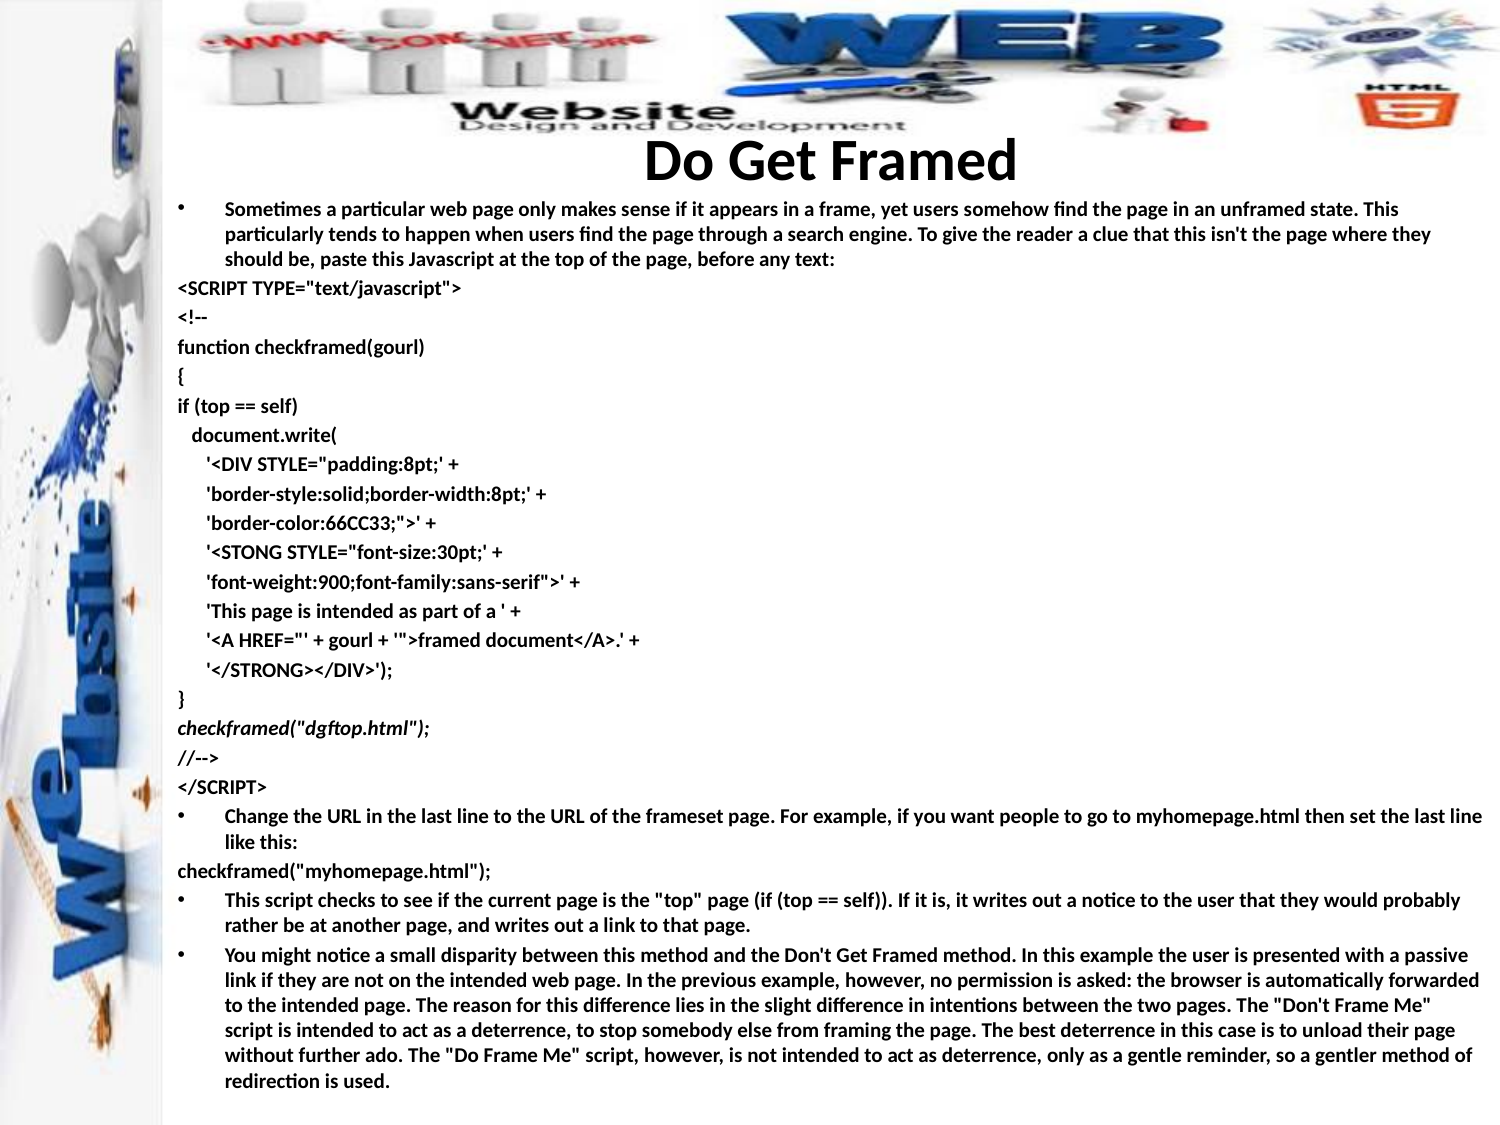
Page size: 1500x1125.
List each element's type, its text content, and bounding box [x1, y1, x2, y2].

picture [0, 0, 1500, 1125]
list Sometimes a particular web page only makes sense if it appears in a frame, yet users somehow find the page in an unframed state. This particularly tends to happen when users find the page through a search engine. To give the reader a clue that this isn't the page where they should be, paste this Javascript at the top of the page, before any text: <SCRIPT TYPE="text/javascript"> <!-- function checkframed(gourl) { if (top == self) document.write( '<DIV STYLE="padding:8pt;' + 'border-style:solid;border-width:8pt;' + 'border-color:66CC33;">' + '<STONG STYLE="font-size:30pt;' + 'font-weight:900;font-family:sans-serif">' + 'This page is intended as part of a ' + '<A HREF="' + gourl + '">framed document</A>.' + '</STRONG></DIV>'); } checkframed("dgftop.html"); //--> </SCRIPT> Change the URL in the last line to the URL of the frameset page. For example, if you want people to go to myhomepage.html then set the last line like this: checkframed("myhomepage.html"); This script checks to see if the current page is the "top" page (if (top == self)). If it is, it writes out a notice to the user that they would probably rather be at another page, and writes out a link to that page. You might notice a small disparity between this method and the Don't Get Framed method. In this example the user is presented with a passive link if they are not on the intended web page. In the previous example, however, no permission is asked: the browser is automatically forwarded to the intended page. The reason for this difference lies in the slight difference in intentions between the two pages. The "Don't Frame Me" script is intended to act as a deterrence, to stop somebody else from framing the page. The best deterrence in this case is to unload their page without further ado. The "Do Frame Me" script, however, is not intended to act as deterrence, only as a gentle reminder, so a gentler method of redirection is used. [162, 187, 1500, 1125]
title Do Get Framed [169, 112, 1495, 187]
